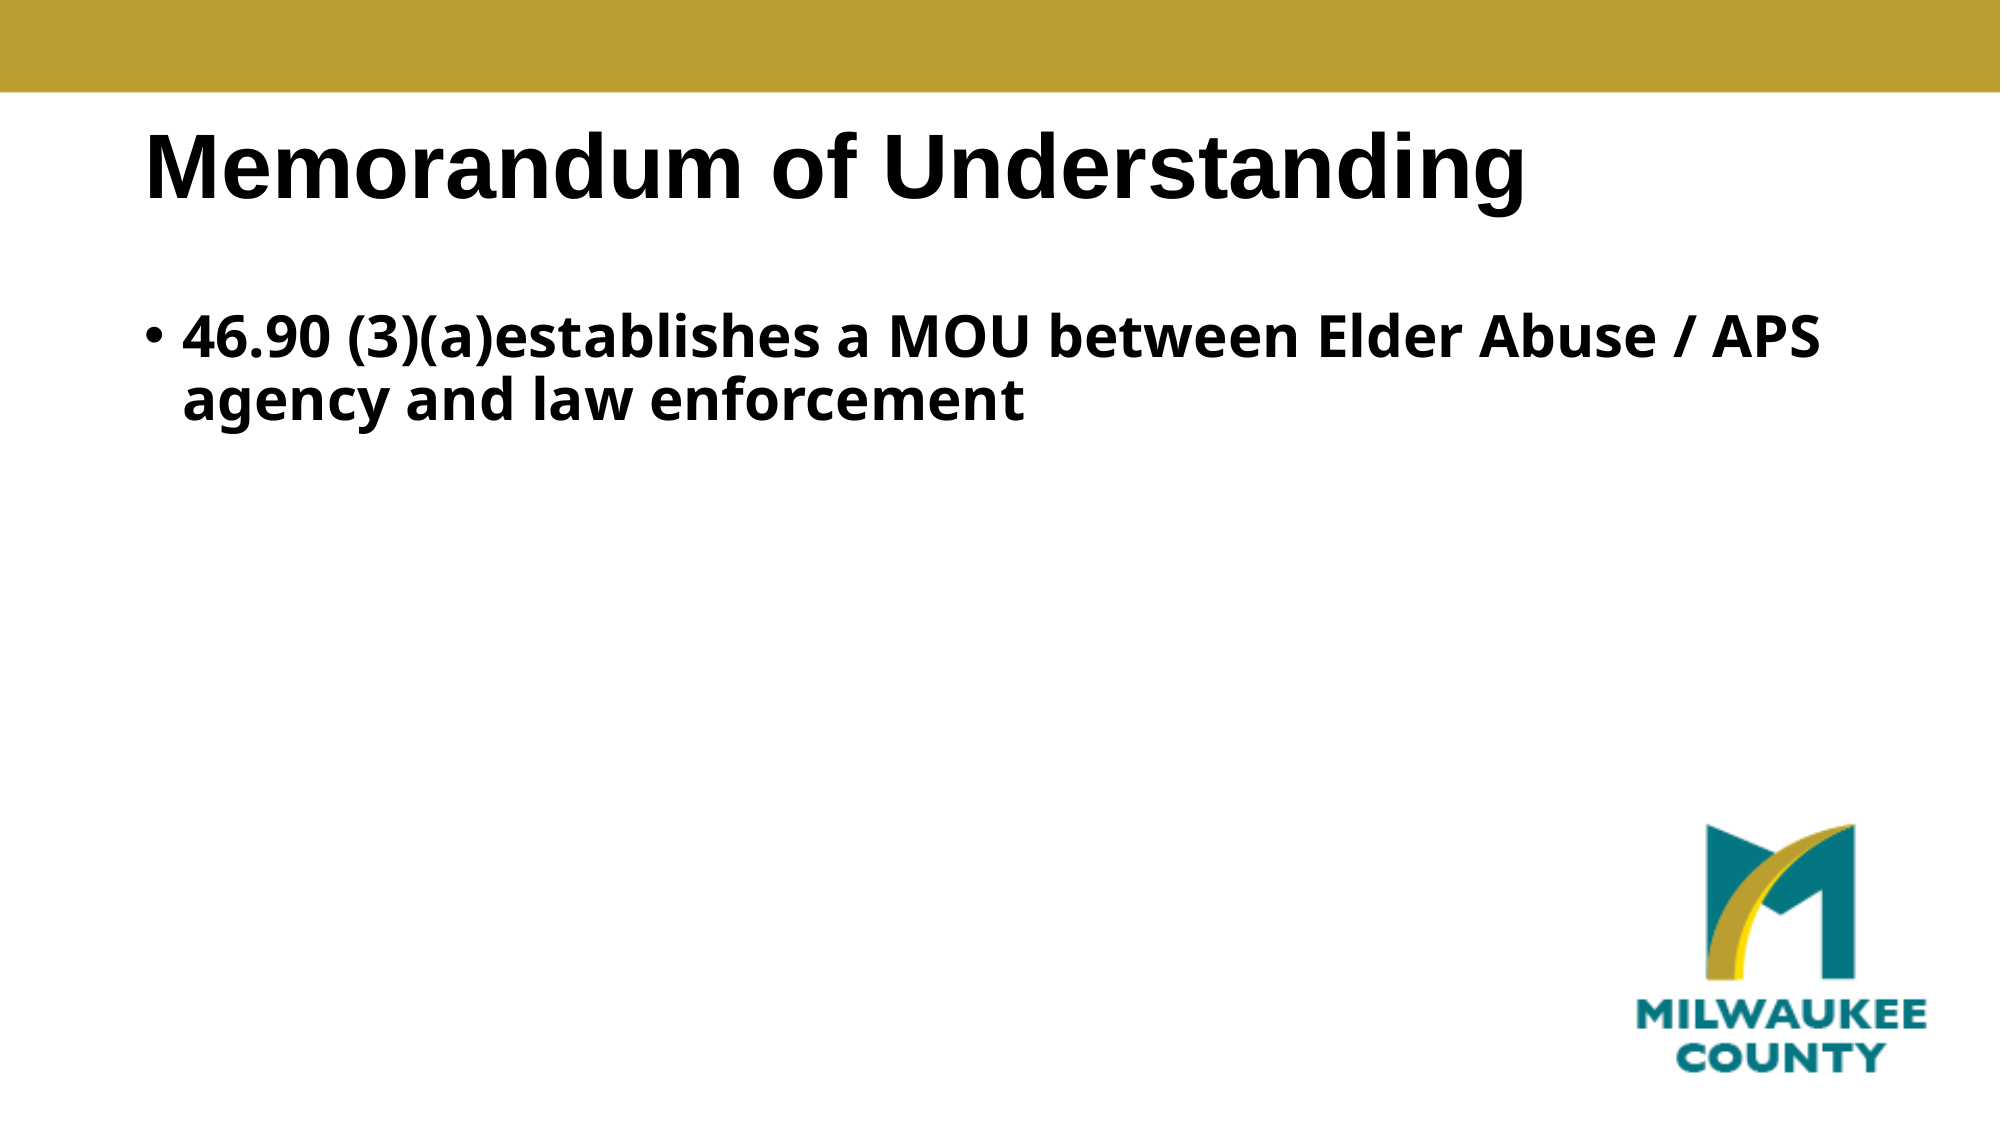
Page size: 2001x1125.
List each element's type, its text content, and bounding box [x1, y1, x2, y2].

title Memorandum of Understanding [136, 59, 1863, 278]
picture [0, 0, 2000, 1125]
list 46.90 (3)(a)establishes a MOU between Elder Abuse / APS agency and law enforcement [136, 298, 1863, 1014]
